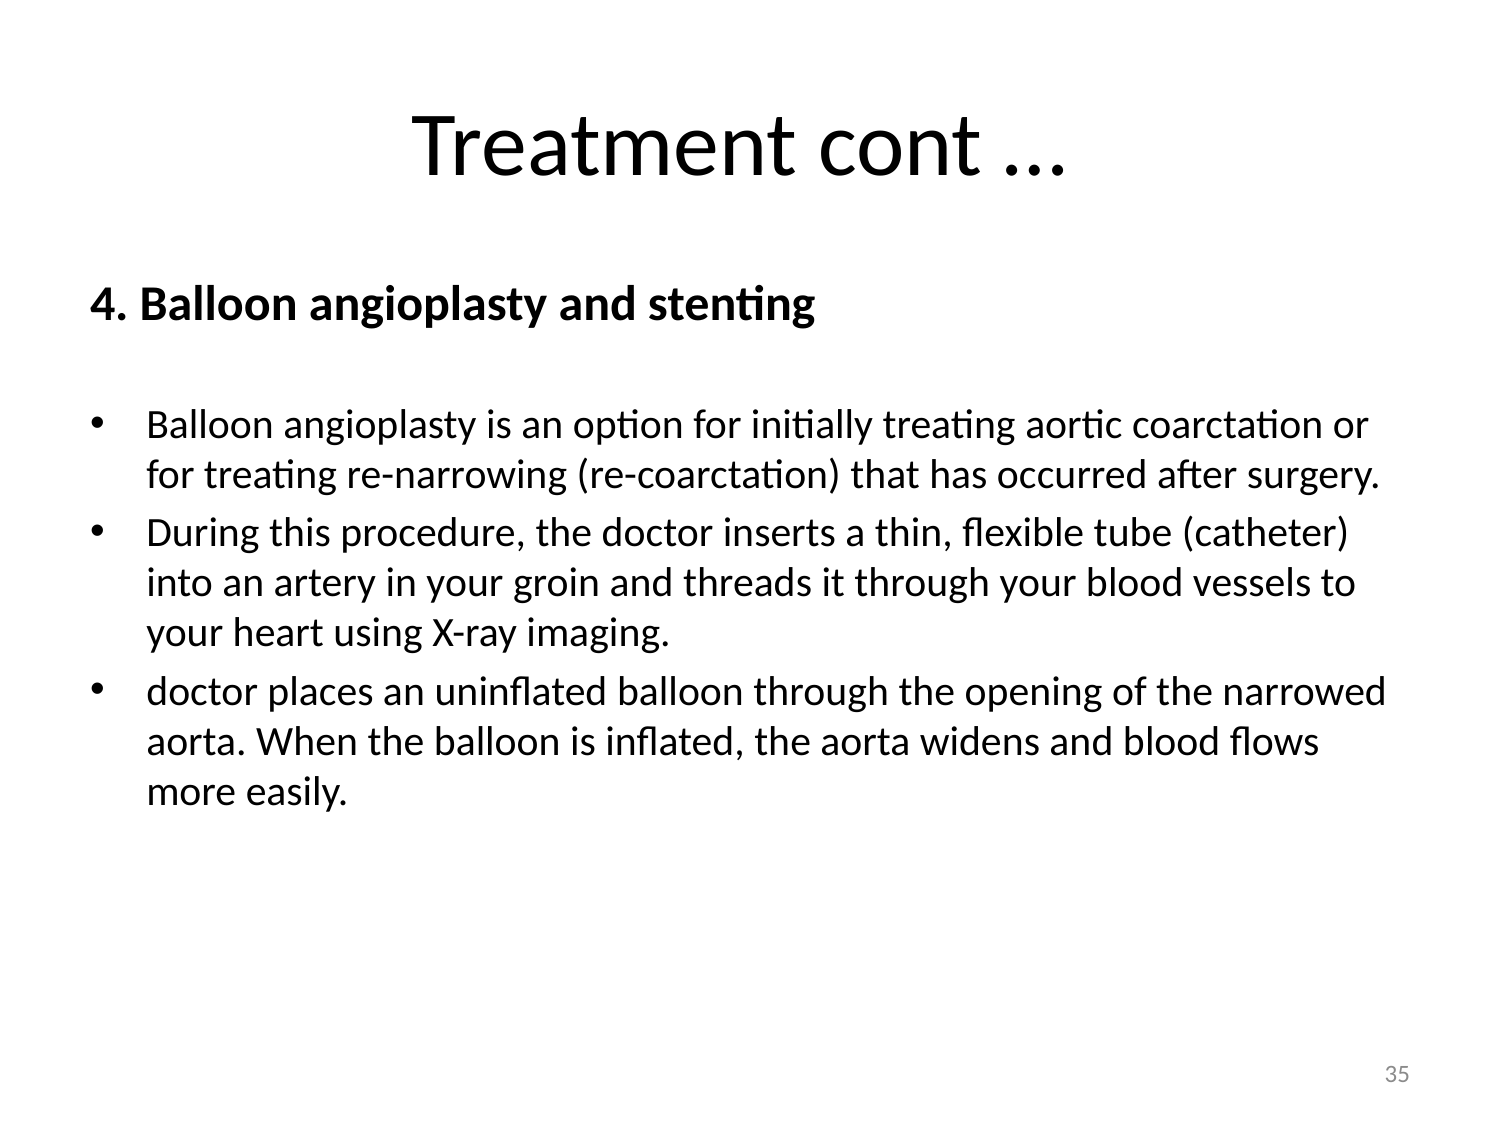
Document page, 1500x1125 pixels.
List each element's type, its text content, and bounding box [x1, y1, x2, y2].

title Treatment cont … [75, 45, 1425, 233]
list 4. Balloon angioplasty and stenting Balloon angioplasty is an option for initially treating aortic coarctation or for treating re-narrowing (re-coarctation) that has occurred after surgery. During this procedure, the doctor inserts a thin, flexible tube (catheter) into an artery in your groin and threads it through your blood vessels to your heart using X-ray imaging. doctor places an uninflated balloon through the opening of the narrowed aorta. When the balloon is inflated, the aorta widens and blood flows more easily. [75, 262, 1425, 1005]
slide_number 35 [1074, 1042, 1425, 1103]
